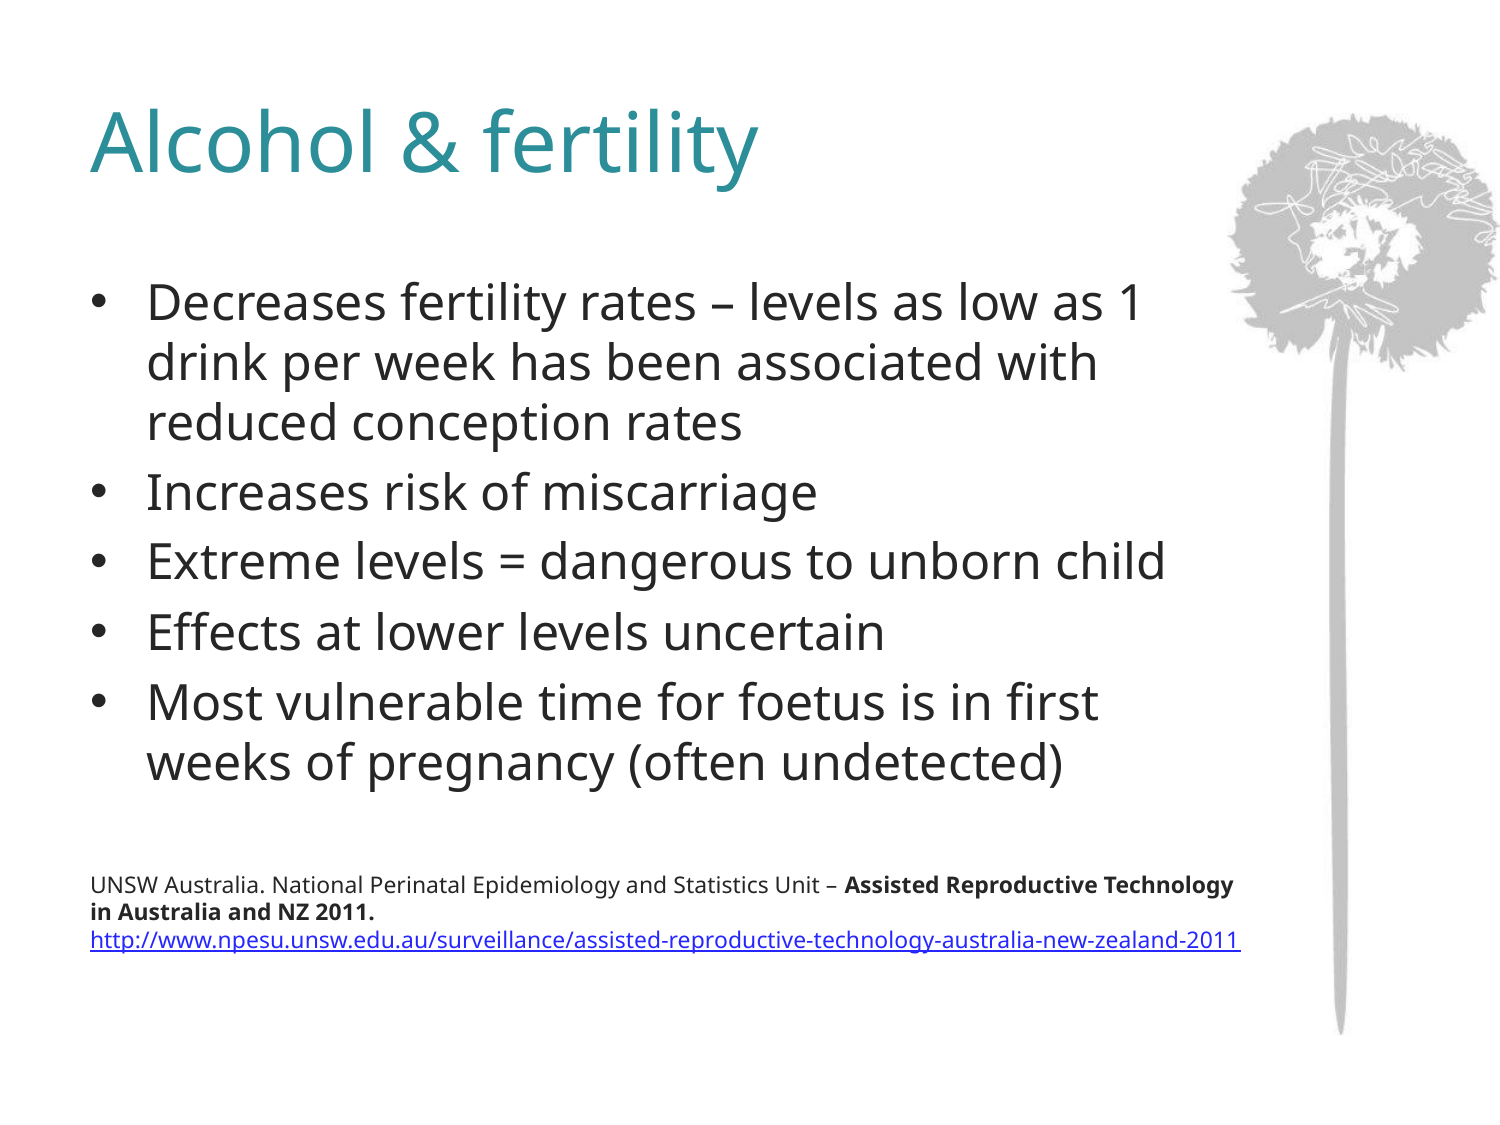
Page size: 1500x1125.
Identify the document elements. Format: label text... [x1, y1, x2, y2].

title Alcohol & fertility [75, 45, 1425, 233]
picture [1227, 113, 1500, 1035]
list Decreases fertility rates – levels as low as 1 drink per week has been associated with reduced conception rates Increases risk of miscarriage Extreme levels = dangerous to unborn child Effects at lower levels uncertain Most vulnerable time for foetus is in first weeks of pregnancy (often undetected) UNSW Australia. National Perinatal Epidemiology and Statistics Unit – Assisted Reproductive Technology in Australia and NZ 2011. http://www.npesu.unsw.edu.au/surveillance/assisted-reproductive-technology-australia-new-zealand-2011 [75, 262, 1270, 1059]
